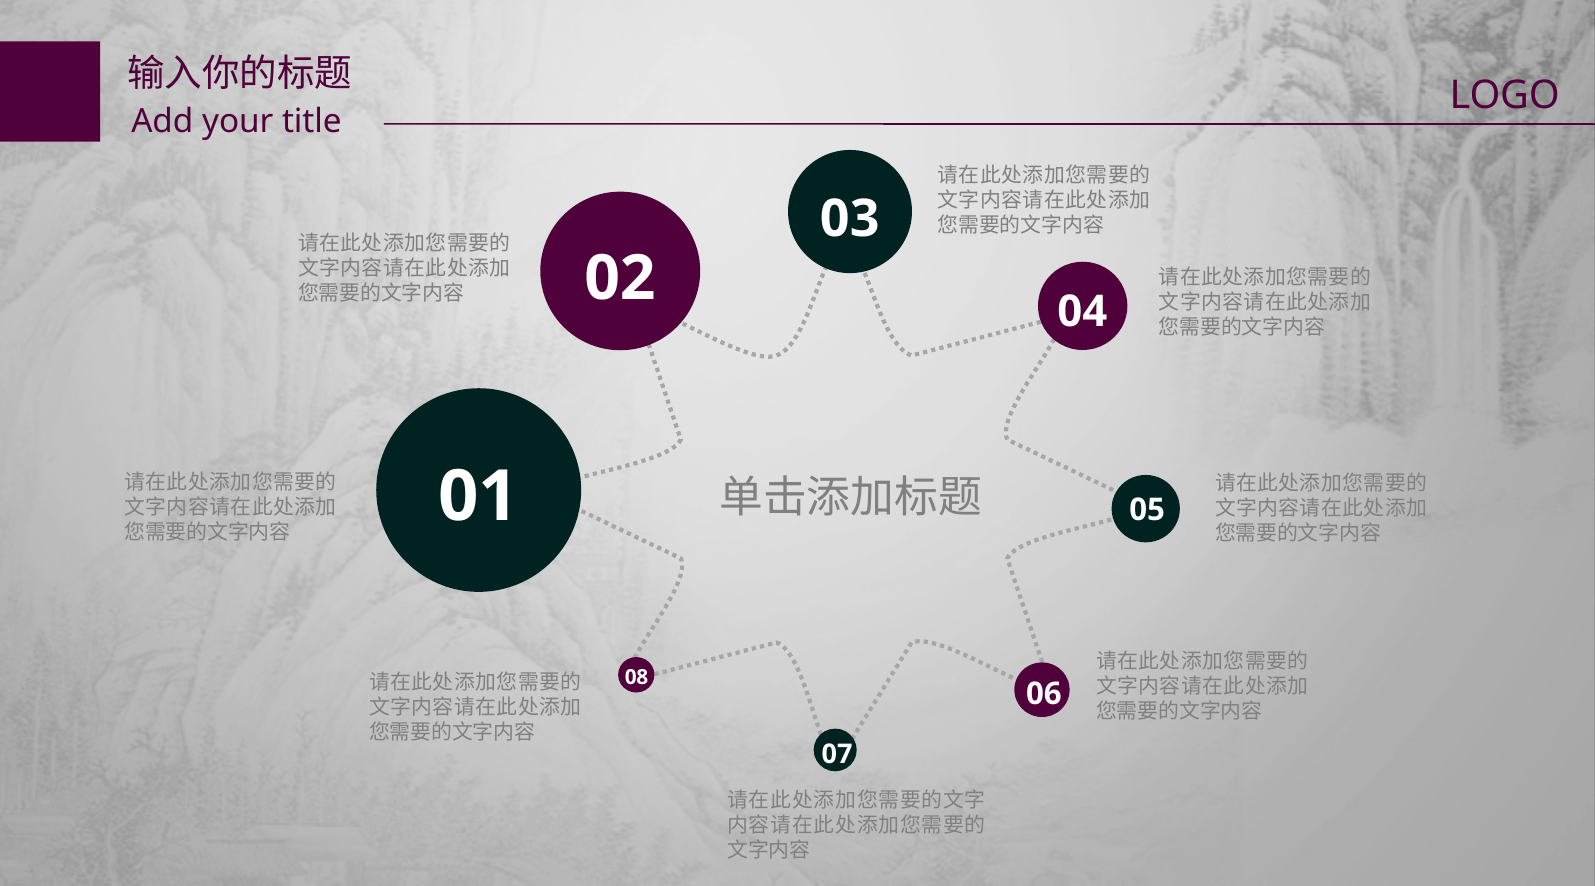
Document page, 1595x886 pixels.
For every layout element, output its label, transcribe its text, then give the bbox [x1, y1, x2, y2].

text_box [1022, 261, 1143, 351]
text_box 请在此处添加您需要的文字内容请在此处添加您需要的文字内容 [1199, 461, 1444, 553]
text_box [606, 656, 667, 697]
text_box 请在此处添加您需要的文字内容请在此处添加您需要的文字内容 [1142, 256, 1387, 347]
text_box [0, 0, 1595, 886]
text_box 请在此处添加您需要的文字内容请在此处添加您需要的文字内容 [1080, 639, 1325, 731]
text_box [798, 728, 876, 777]
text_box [1007, 662, 1081, 719]
text_box [585, 282, 1101, 727]
text_box 请在此处添加您需要的文字内容请在此处添加您需要的文字内容 [282, 222, 527, 313]
text_box 请在此处添加您需要的文字内容请在此处添加您需要的文字内容 [108, 460, 353, 552]
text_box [787, 149, 913, 274]
text_box 请在此处添加您需要的文字内容请在此处添加您需要的文字内容 [711, 778, 1002, 886]
text_box 请在此处添加您需要的文字内容请在此处添加您需要的文字内容 [921, 153, 1166, 269]
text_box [1106, 474, 1189, 543]
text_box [540, 191, 701, 351]
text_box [375, 387, 582, 593]
text_box 请在此处添加您需要的文字内容请在此处添加您需要的文字内容 [353, 660, 598, 752]
text_box 单击添加标题 [666, 470, 1035, 529]
